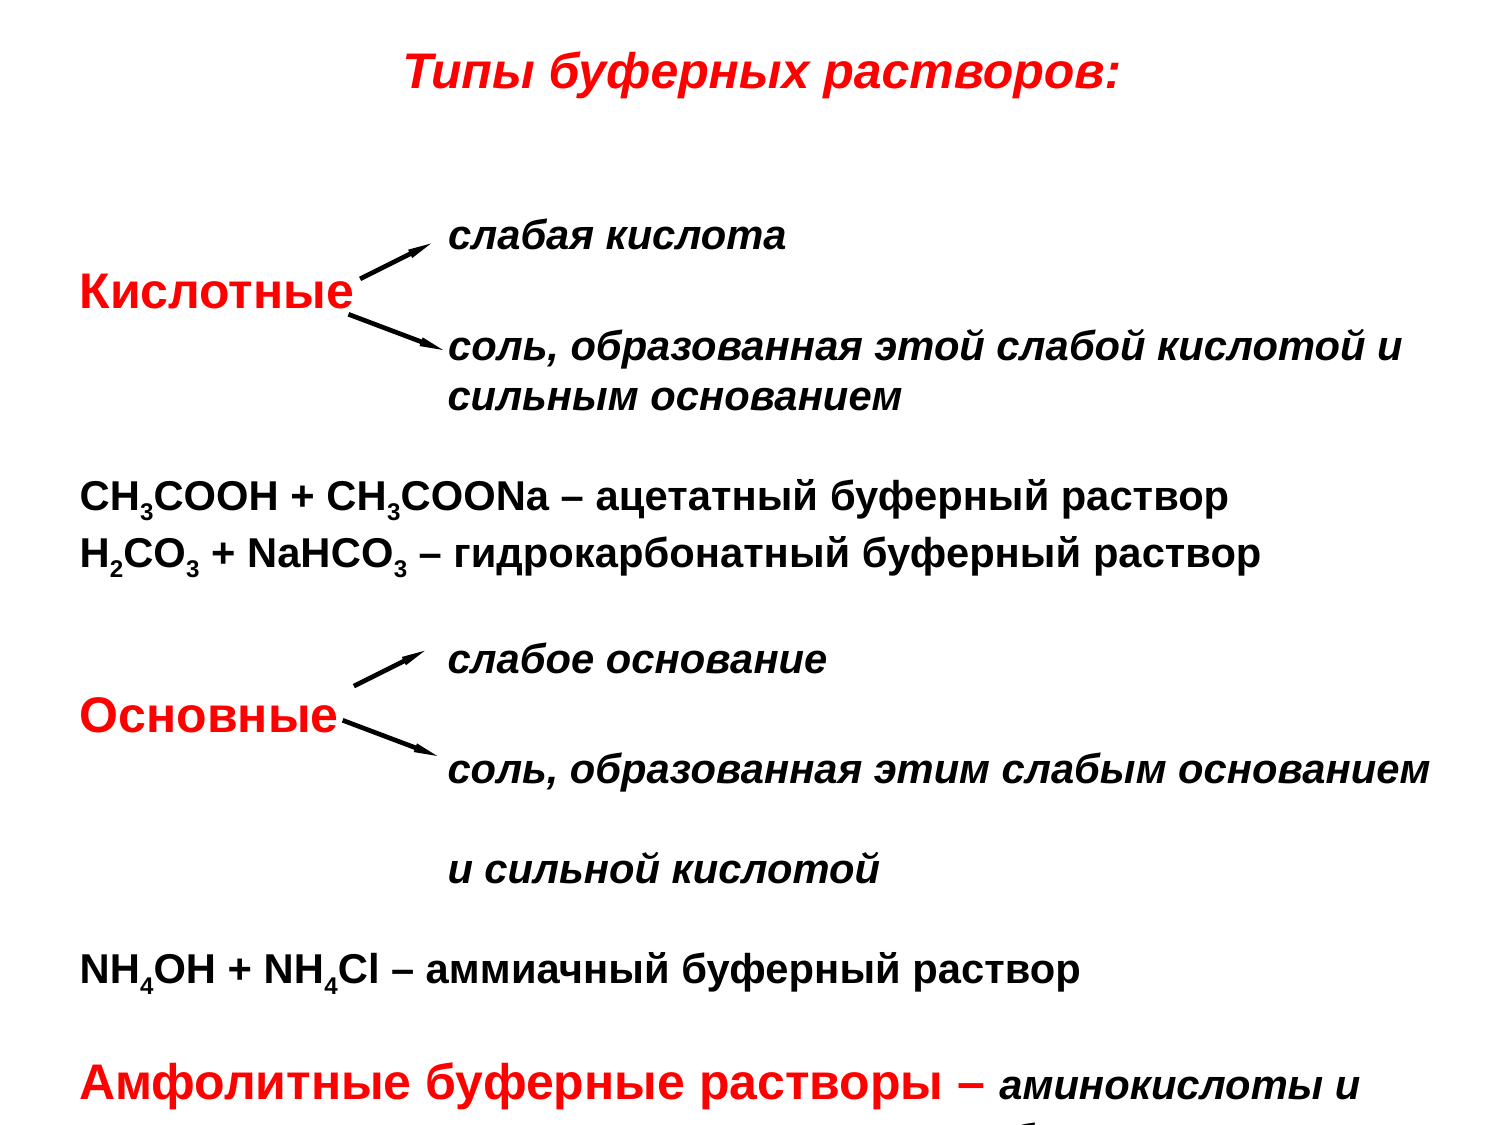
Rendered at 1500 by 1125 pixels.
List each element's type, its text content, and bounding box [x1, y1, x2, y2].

text_box [348, 314, 443, 350]
text_box [360, 243, 431, 279]
text_box Типы буферных растворов: слабая кислота Кислотные соль, образованная этой слабой кислотой и сильным основанием CH3COOH + CH3COONa – ацетатный буферный раствор H2CO3 + NaHCO3 – гидрокарбонатный буферный раствор слабое основание Основные соль, образованная этим слабым основанием и сильной кислотой NH4OH + NH4Cl – аммиачный буферный раствор Амфолитные буферные растворы – аминокислоты и белки [64, 31, 1459, 1125]
text_box [353, 650, 425, 687]
text_box [342, 720, 438, 756]
